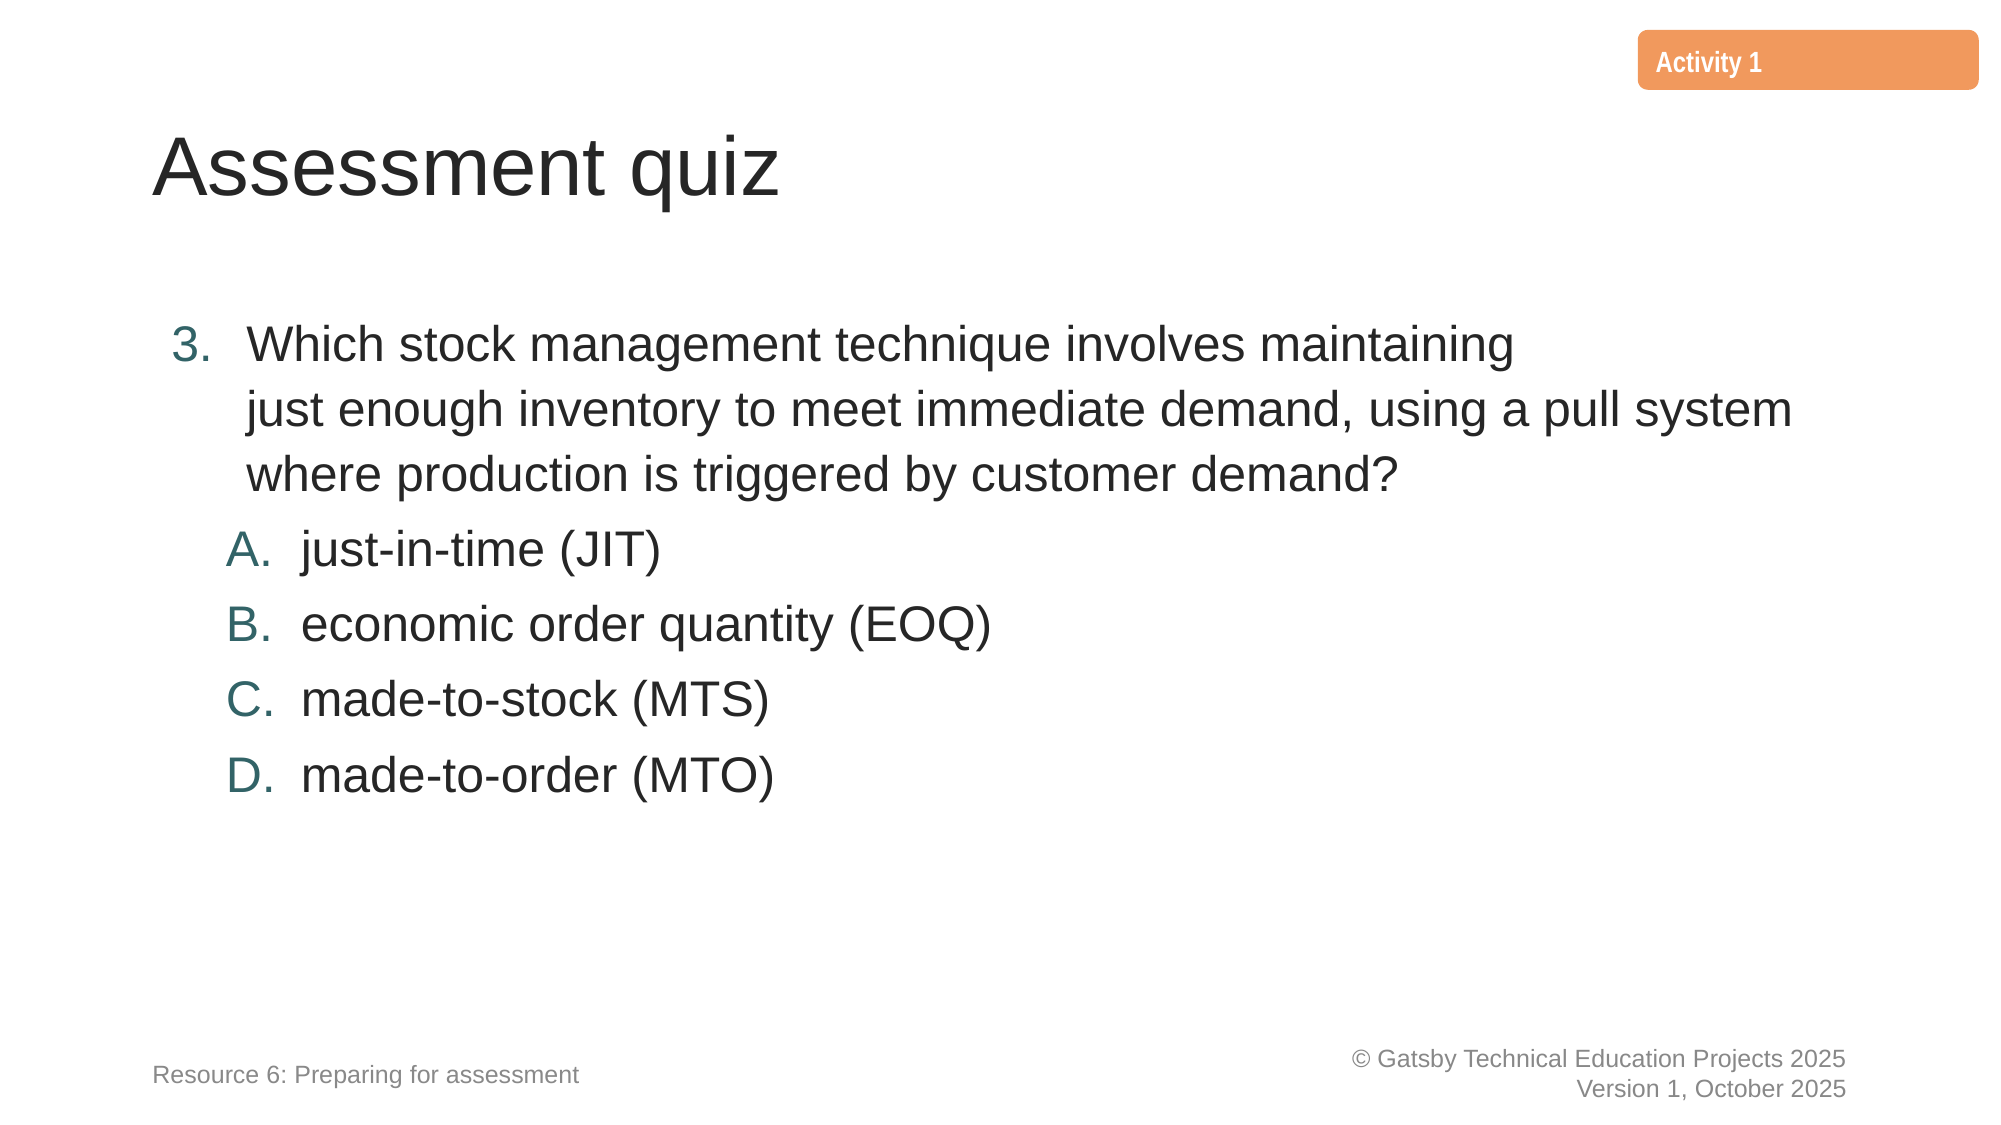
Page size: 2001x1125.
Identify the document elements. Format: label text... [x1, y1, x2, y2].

title Assessment quiz [137, 59, 1863, 278]
list Resource 6: Preparing for assessment [137, 1042, 829, 1103]
text_box Which stock management technique involves maintaining just enough inventory to meet immediate demand, using a pull system where production is triggered by customer demand? just-in-time (JIT) economic order quantity (EOQ) made-to-stock (MTS) made-to-order (MTO) [137, 299, 1881, 1014]
text_box Activity 1 [1637, 29, 1979, 90]
